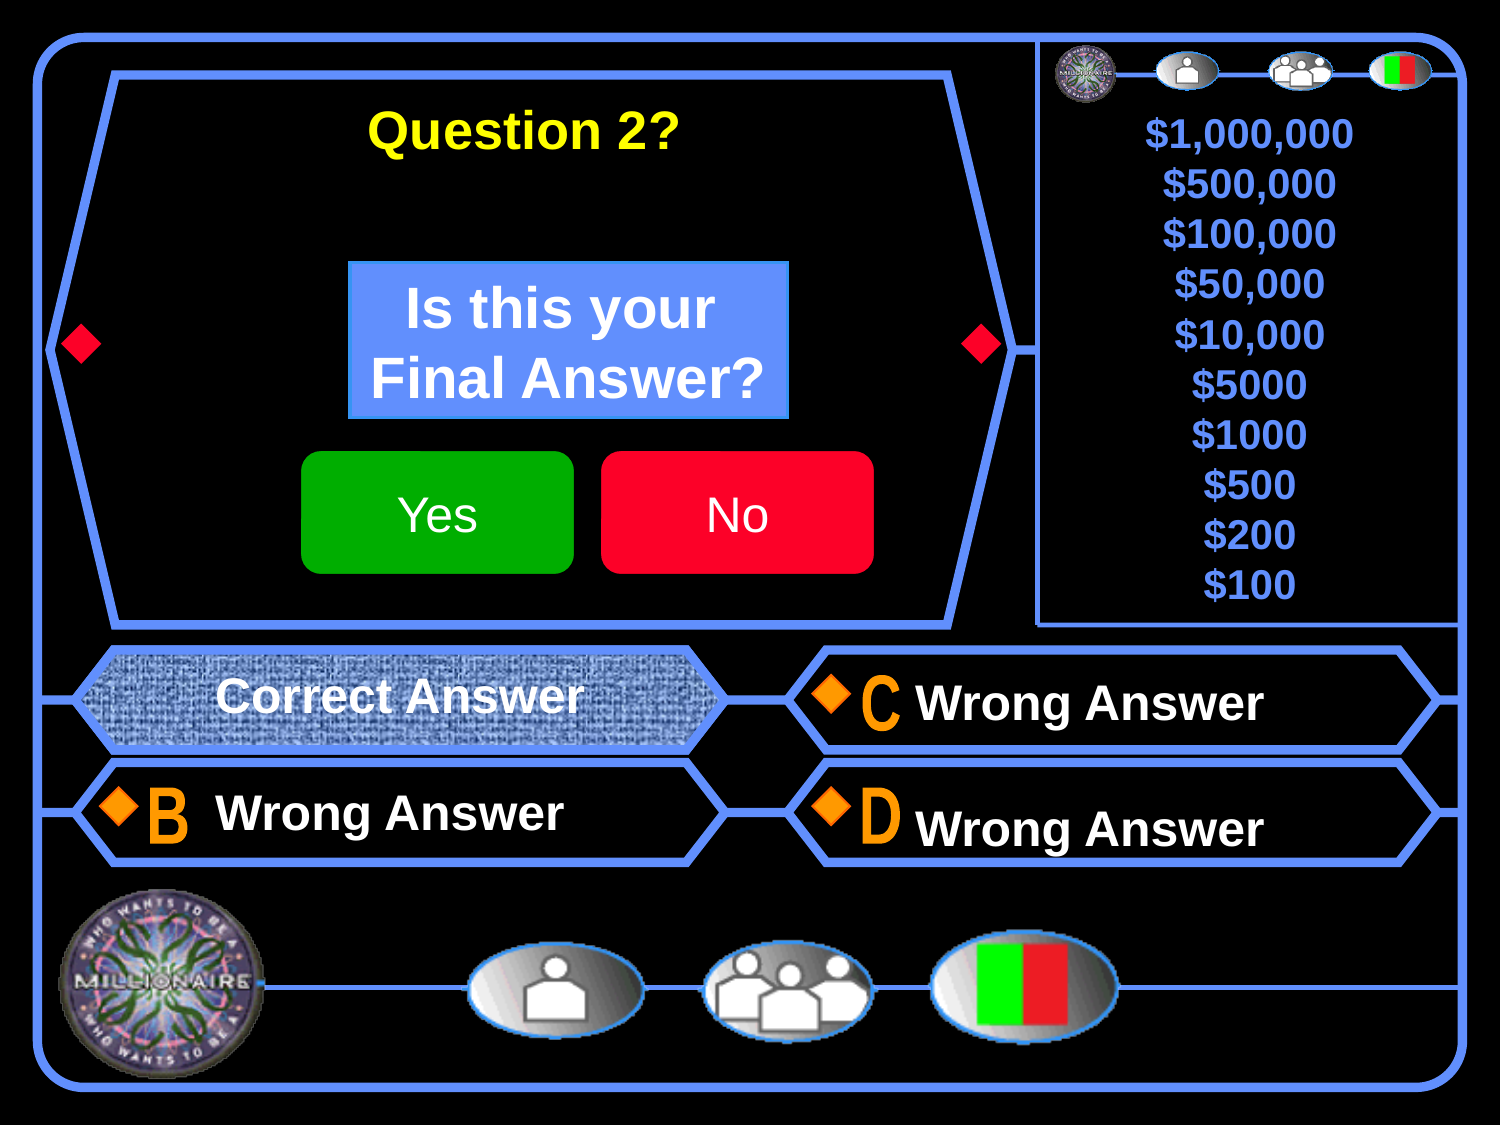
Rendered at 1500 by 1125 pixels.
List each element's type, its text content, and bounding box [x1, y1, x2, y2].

picture [1037, 24, 1138, 116]
picture [912, 924, 1138, 1056]
list Wrong Answer Wrong Answer [900, 662, 1500, 875]
text_box [700, 667, 726, 733]
picture [687, 935, 888, 1050]
text_box [75, 650, 696, 750]
title Question 2? [112, 87, 938, 275]
picture [1262, 49, 1338, 93]
picture [450, 937, 663, 1049]
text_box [299, 262, 876, 576]
picture [1362, 49, 1438, 94]
list Correct Answer Wrong Answer [200, 662, 700, 838]
picture [0, 820, 338, 1125]
picture [1149, 49, 1225, 94]
